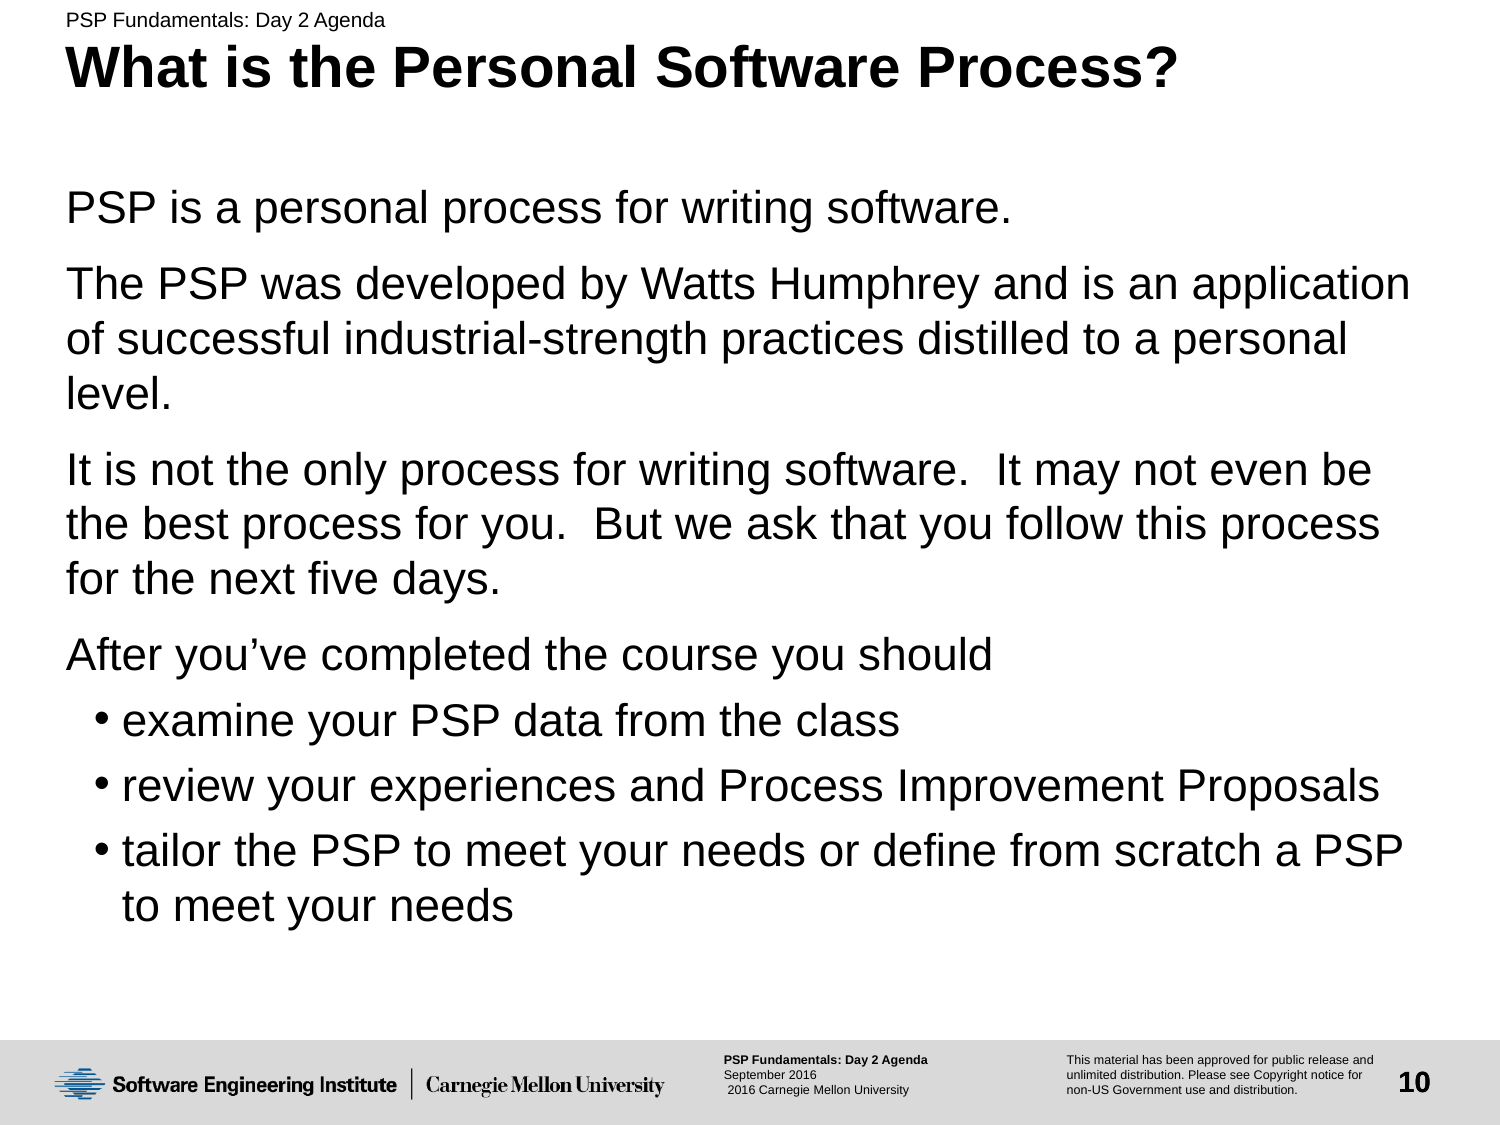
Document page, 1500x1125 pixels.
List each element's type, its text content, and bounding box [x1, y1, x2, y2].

picture [46, 1061, 673, 1104]
title What is the Personal Software Process? [65, 37, 1430, 148]
list PSP is a personal process for writing software. The PSP was developed by Watts Humphrey and is an application of successful industrial-strength practices distilled to a personal level. It is not the only process for writing software. It may not even be the best process for you. But we ask that you follow this process for the next five days. After you’ve completed the course you should examine your PSP data from the class review your experiences and Process Improvement Proposals tailor the PSP to meet your needs or define from scratch a PSP to meet your needs [65, 177, 1431, 1000]
